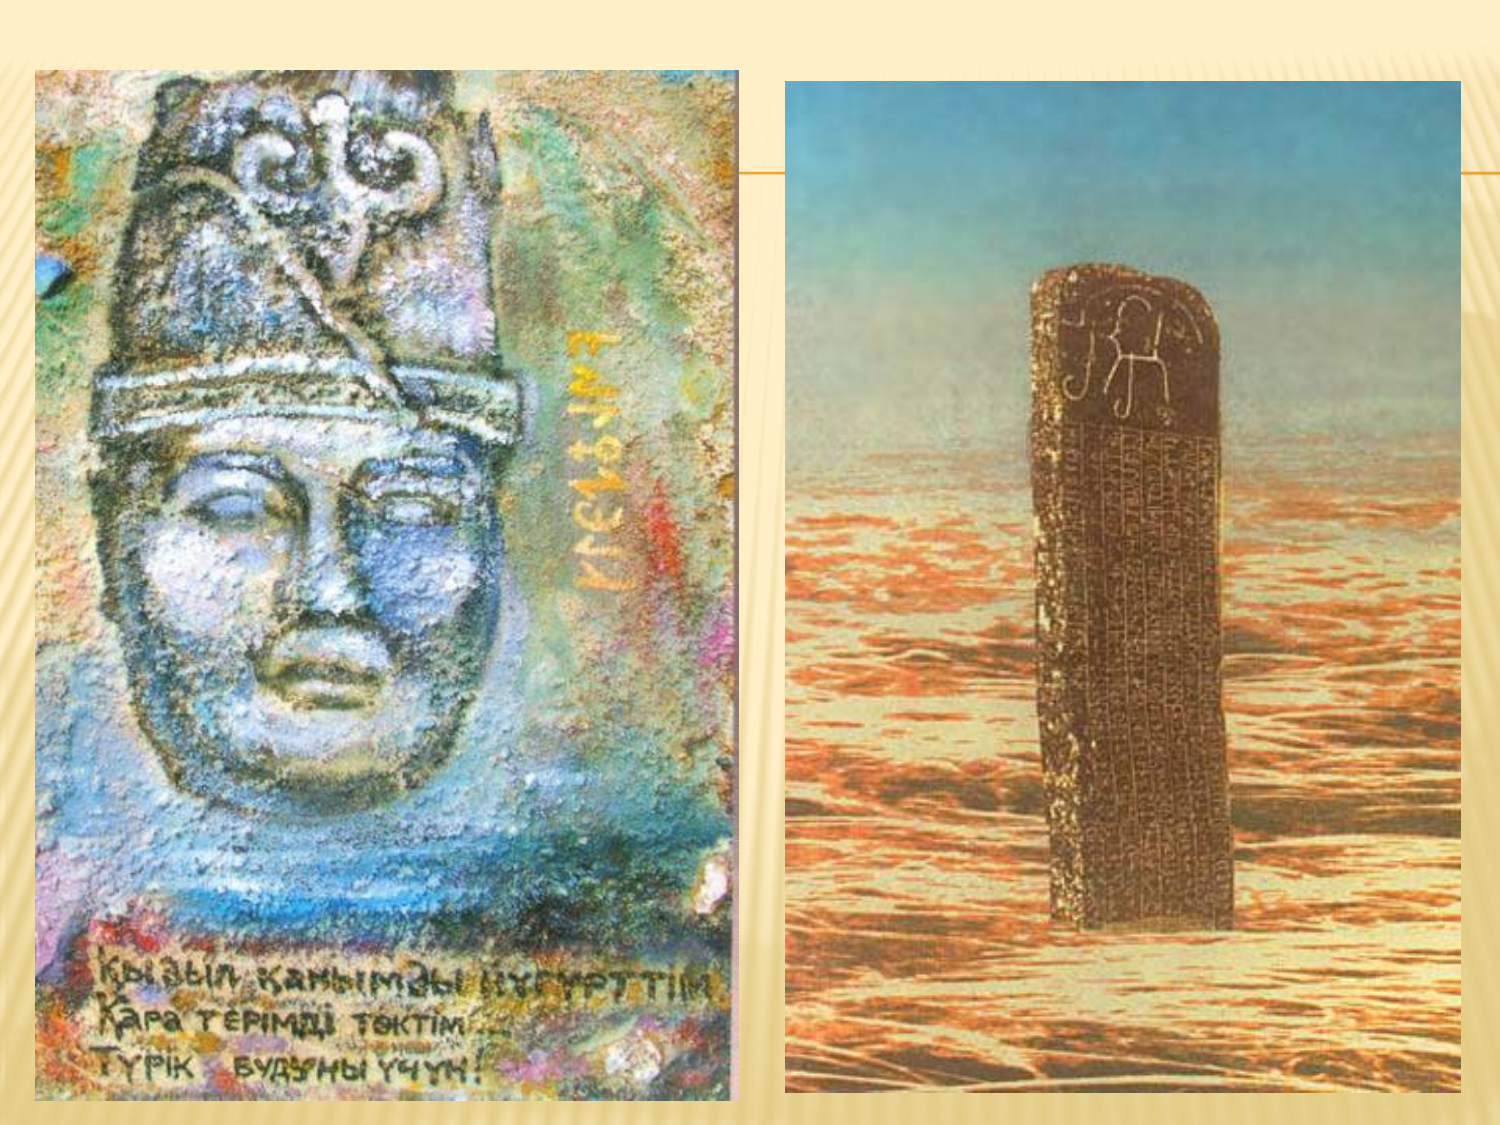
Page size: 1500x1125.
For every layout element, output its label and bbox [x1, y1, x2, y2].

picture [784, 81, 1462, 1093]
list [34, 70, 739, 1102]
